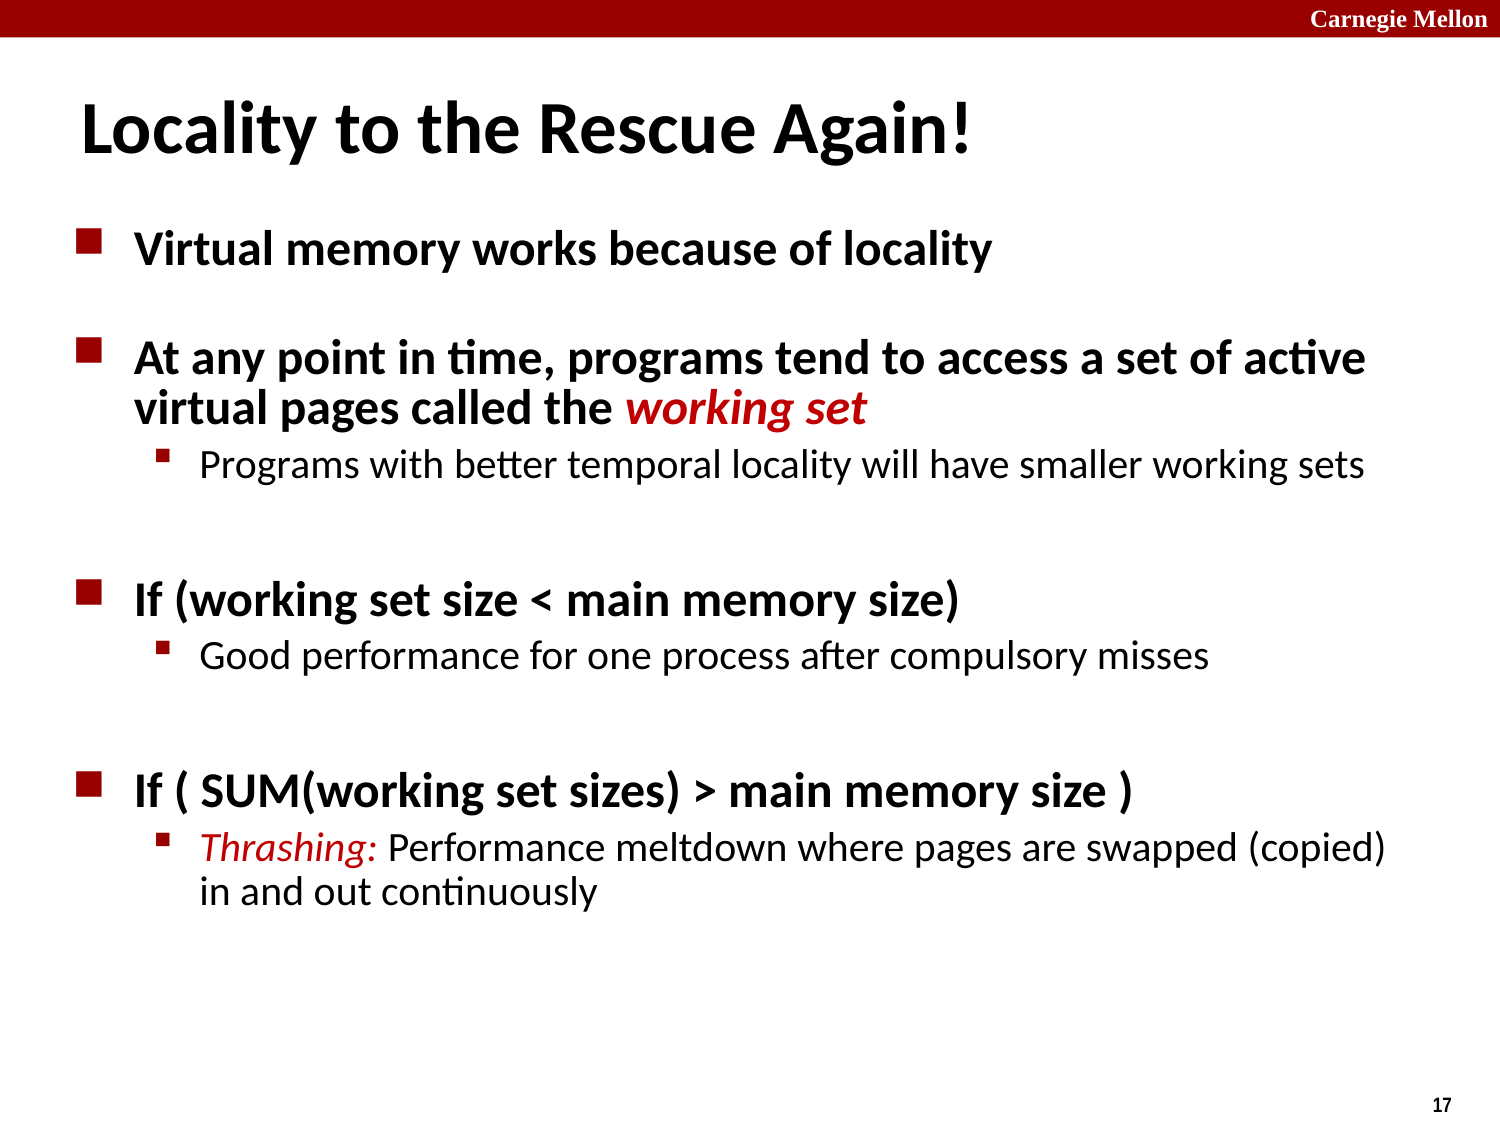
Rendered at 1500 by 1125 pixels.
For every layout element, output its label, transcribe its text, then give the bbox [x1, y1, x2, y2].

list Virtual memory works because of locality At any point in time, programs tend to access a set of active virtual pages called the working set Programs with better temporal locality will have smaller working sets If (working set size < main memory size) Good performance for one process after compulsory misses If ( SUM(working set sizes) > main memory size ) Thrashing: Performance meltdown where pages are swapped (copied) in and out continuously [62, 217, 1426, 1076]
title Locality to the Rescue Again! [66, 58, 1426, 188]
